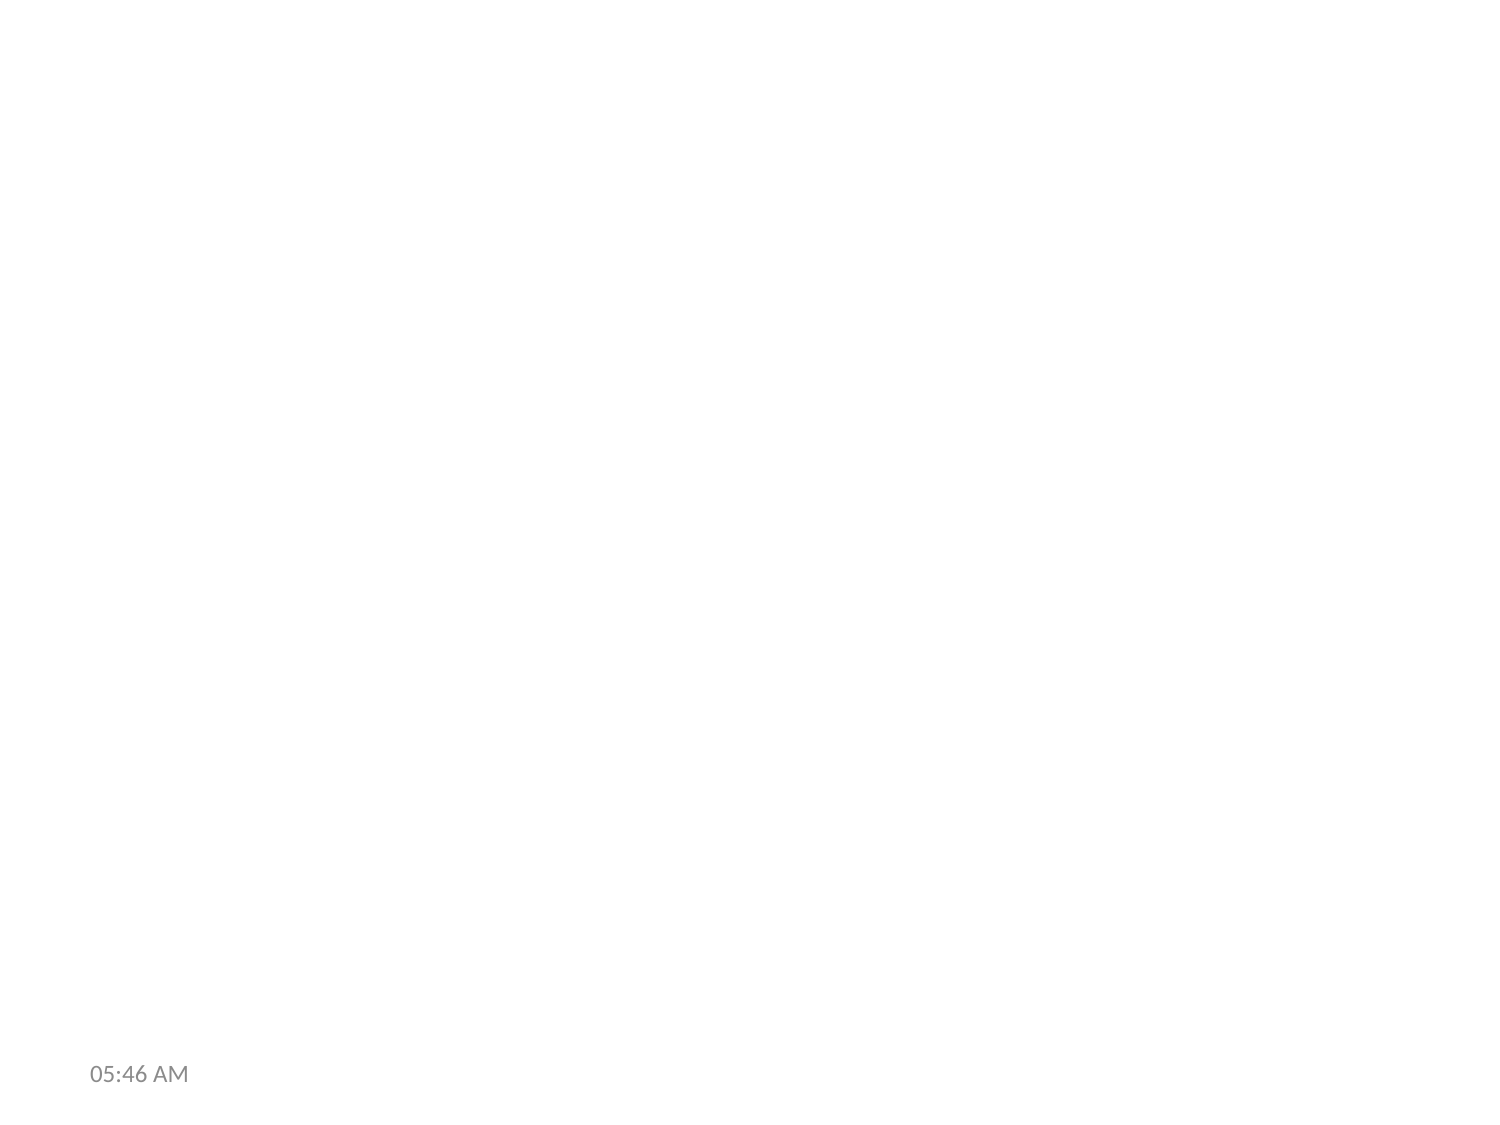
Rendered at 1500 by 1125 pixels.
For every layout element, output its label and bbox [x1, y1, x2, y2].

slide_number [75, 1042, 425, 1103]
